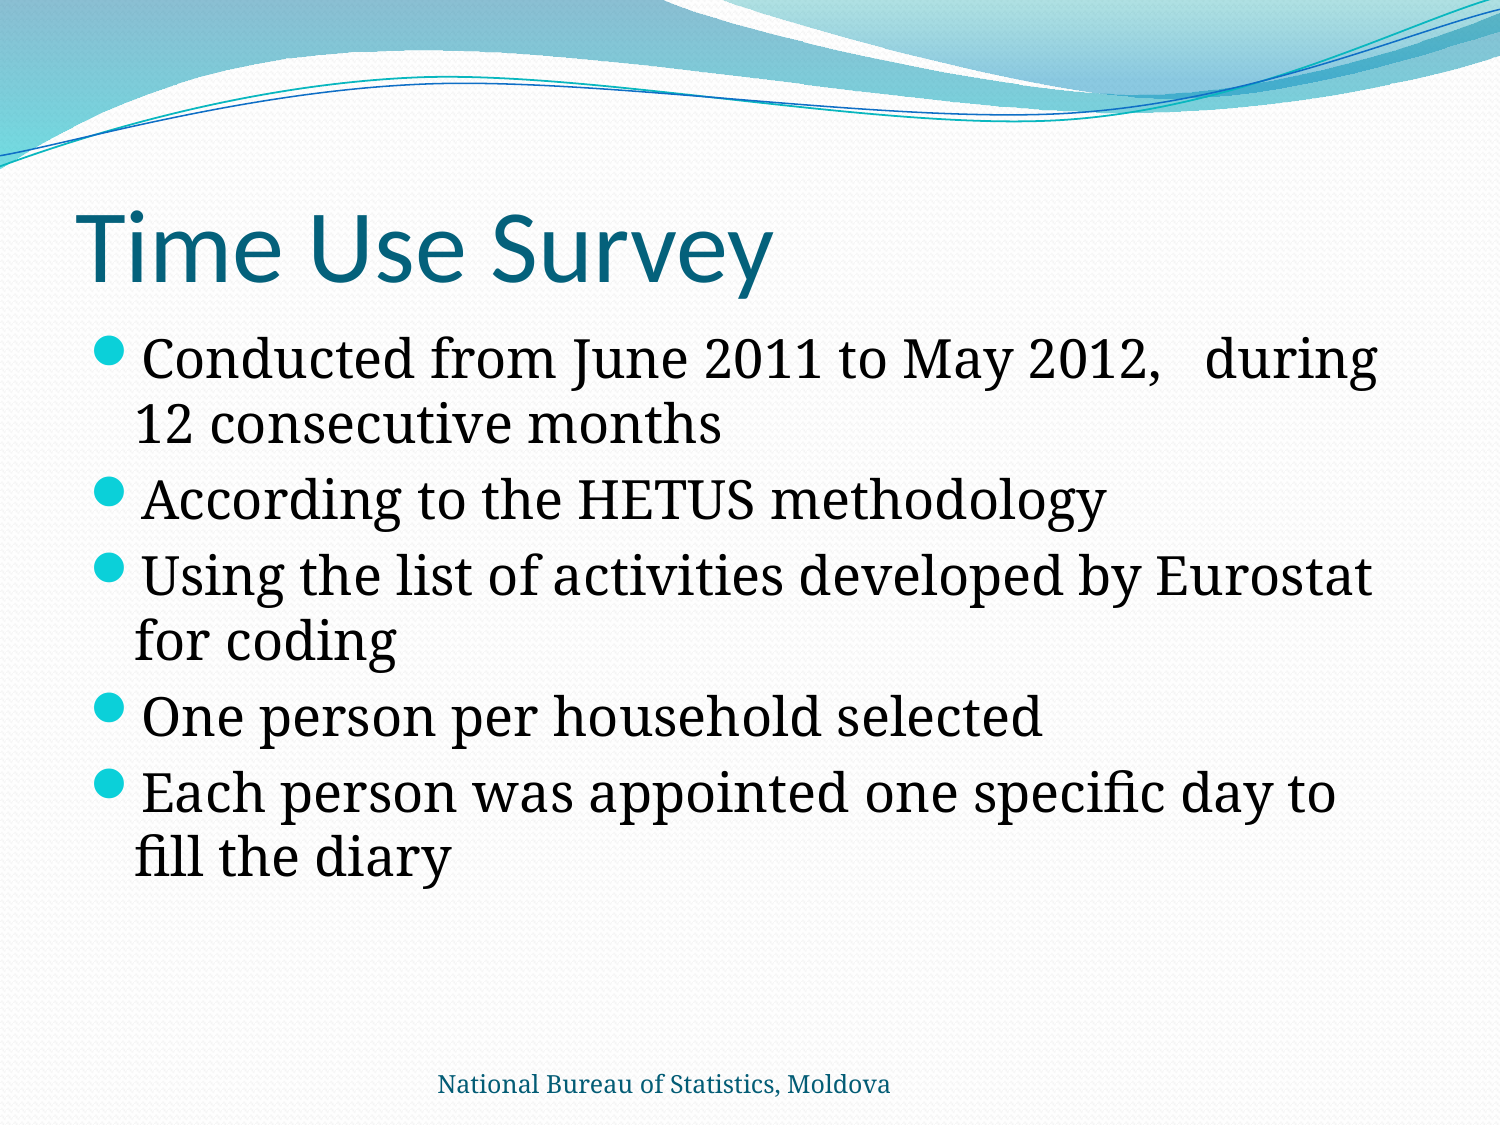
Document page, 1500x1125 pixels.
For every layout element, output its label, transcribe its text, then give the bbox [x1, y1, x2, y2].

footer National Bureau of Statistics, Moldova [437, 1042, 988, 1103]
list Conducted from June 2011 to May 2012, during 12 consecutive months According to the HETUS methodology Using the list of activities developed by Eurostat for coding One person per household selected Each person was appointed one specific day to fill the diary [75, 317, 1425, 1038]
title Time Use Survey [75, 115, 1425, 303]
